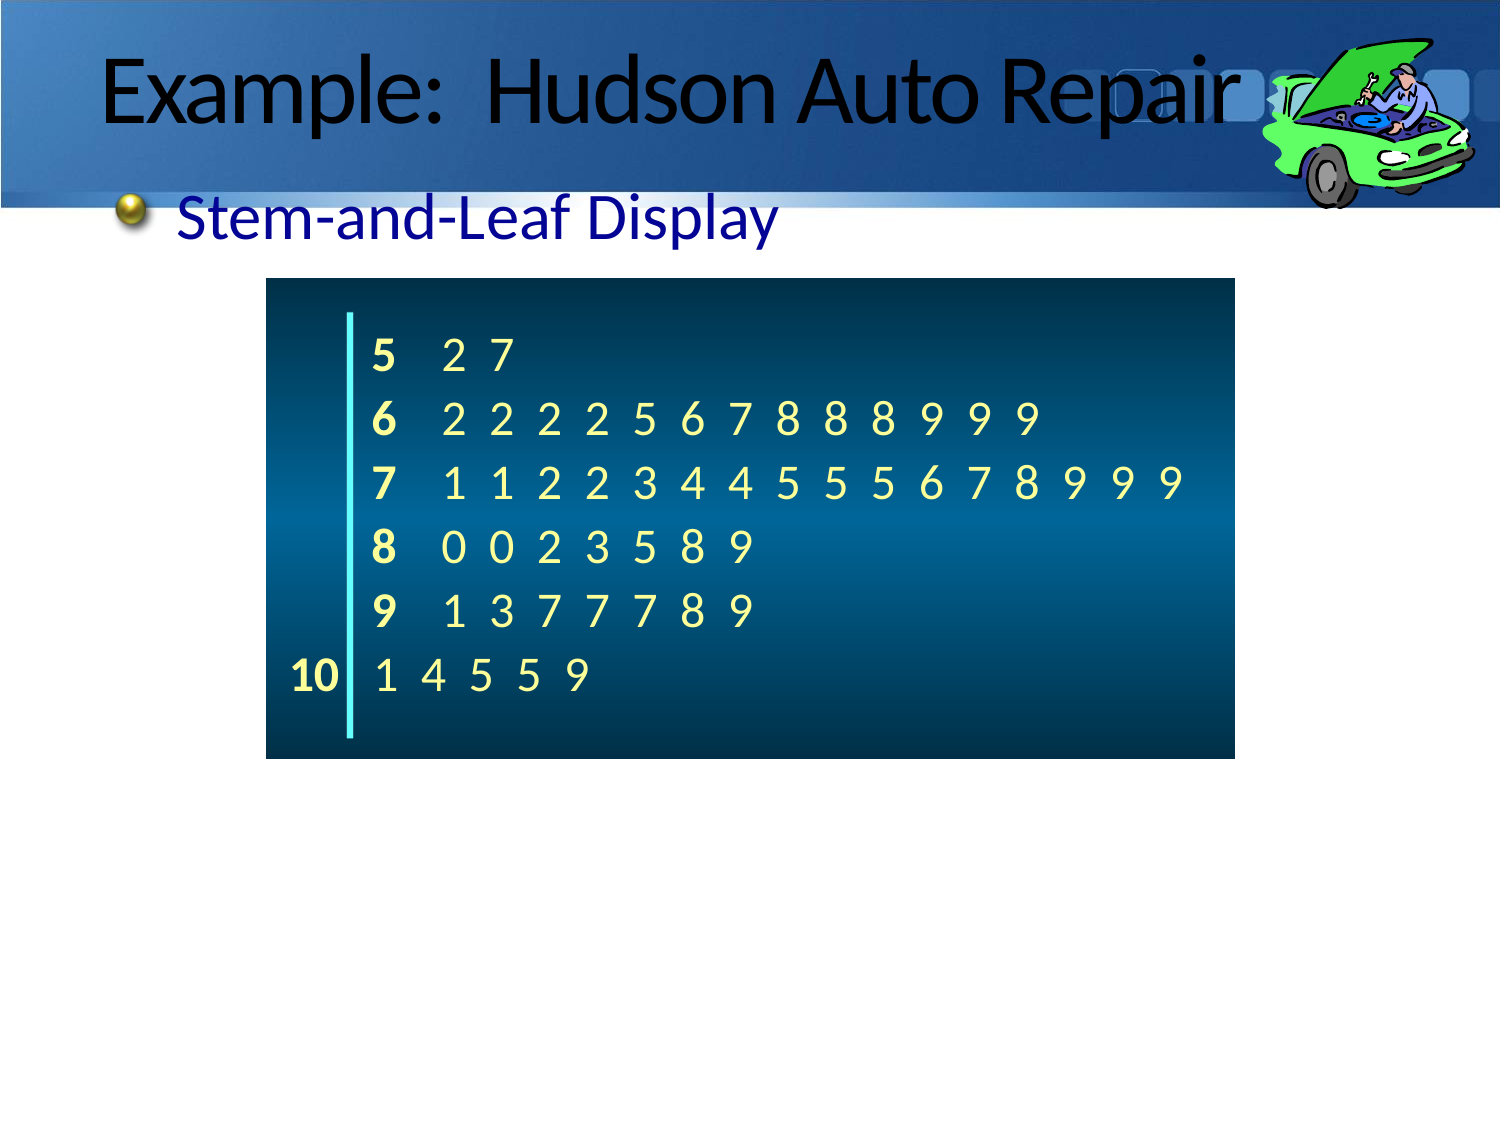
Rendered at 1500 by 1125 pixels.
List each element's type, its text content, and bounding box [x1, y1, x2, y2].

text_box [264, 722, 1236, 761]
list Stem-and-Leaf Display 5 2 7 6 2 2 2 2 5 6 7 8 8 8 9 9 9 7 1 1 2 2 3 4 4 5 5 5 6 7 8 9 9 9 8 0 0 2 3 5 8 9 9 1 3 7 7 7 8 9 10 1 4 5 5 9 [111, 182, 1387, 722]
picture [0, 0, 1500, 1125]
title Example: Hudson Auto Repair [99, 37, 1262, 143]
